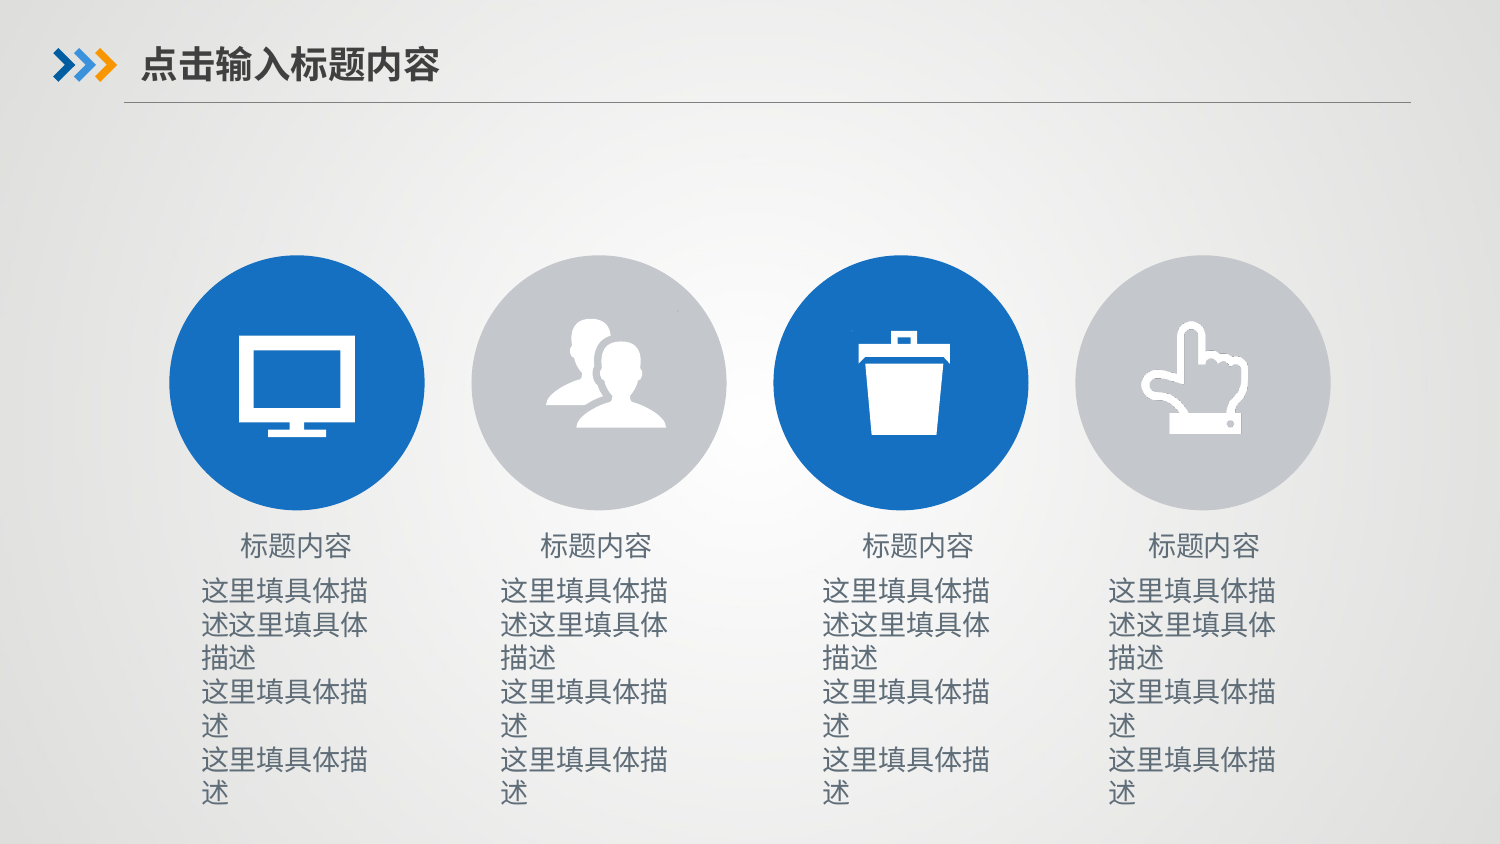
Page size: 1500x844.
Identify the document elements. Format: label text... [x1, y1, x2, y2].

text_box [52, 47, 118, 82]
text_box 这里填具体描述这里填具体描述 这里填具体描述 这里填具体描述 [807, 566, 1030, 817]
text_box 标题内容 [1133, 520, 1279, 566]
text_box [545, 310, 678, 428]
text_box [169, 255, 425, 511]
text_box 标题内容 [226, 520, 371, 566]
text_box 这里填具体描述这里填具体描述 这里填具体描述 这里填具体描述 [1093, 566, 1315, 817]
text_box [239, 328, 355, 438]
text_box 标题内容 [525, 520, 671, 566]
text_box 点击输入标题内容 [140, 32, 491, 95]
picture [0, 0, 1500, 844]
text_box 这里填具体描述这里填具体描述 这里填具体描述 这里填具体描述 [485, 566, 707, 817]
text_box [471, 255, 727, 511]
text_box 这里填具体描述这里填具体描述 这里填具体描述 这里填具体描述 [186, 566, 408, 817]
text_box [1075, 255, 1331, 511]
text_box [852, 330, 950, 435]
text_box 标题内容 [847, 520, 993, 566]
text_box [773, 255, 1029, 511]
